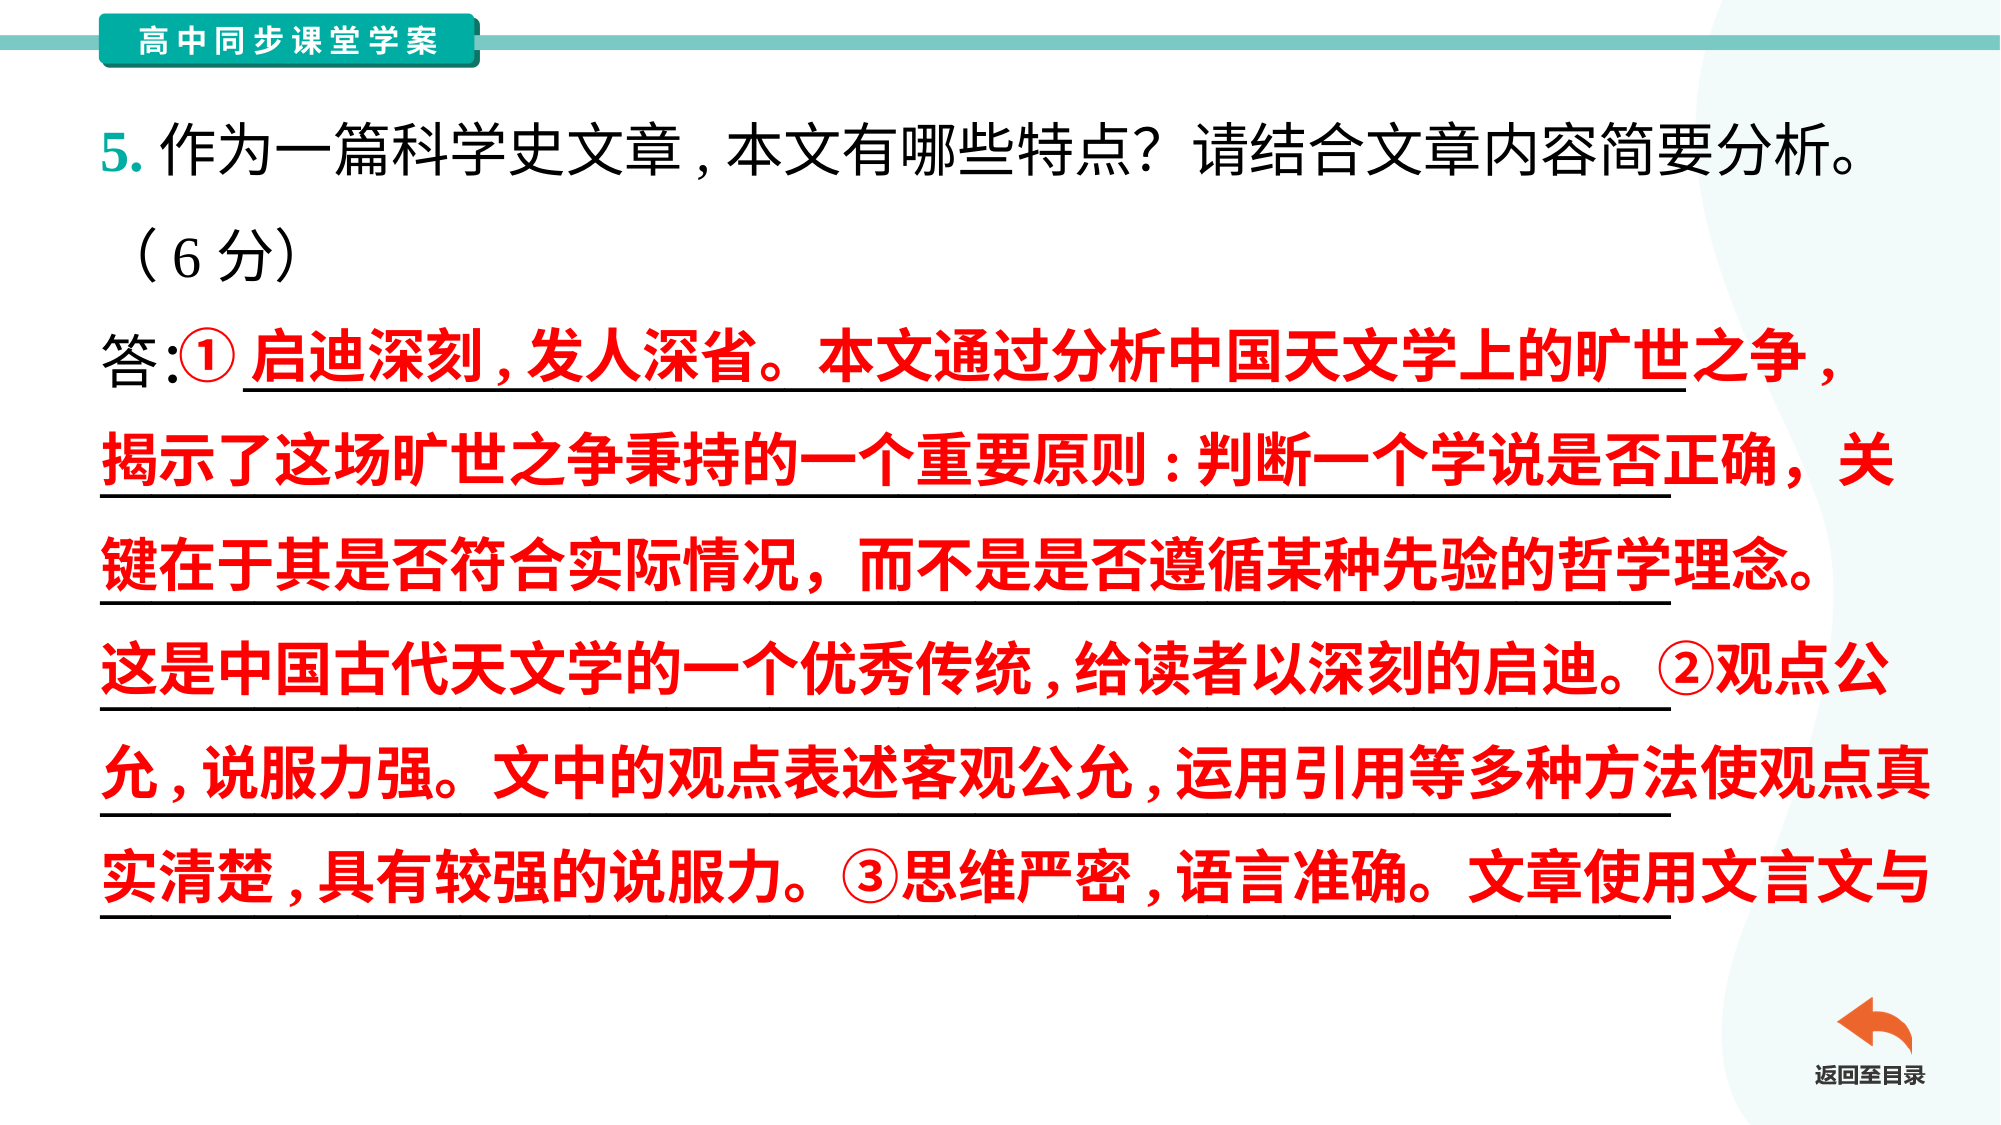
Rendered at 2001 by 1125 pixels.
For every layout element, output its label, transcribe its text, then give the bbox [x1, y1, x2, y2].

text_box ①启迪深刻,发人深省。本文通过分析中国天文学上的旷世之争, 揭示了这场旷世之争秉持的一个重要原则:判断一个学说是否正确，关 键在于其是否符合实际情况，而不是是否遵循某种先验的哲学理念。 这是中国古代天文学的一个优秀传统,给读者以深刻的启迪。②观点公 允,说服力强。文中的观点表述客观公允,运用引用等多种方法使观点真 实清楚,具有较强的说服力。③思维严密,语言准确。文章使用文言文与 [100, 285, 1899, 911]
text_box 5.作为一篇科学史文章,本文有哪些特点？请结合文章内容简要分析。 （6分） 答： ________________________________________________________ _____________________________________________________________ _____________________________________________________________ _____________________________________________________________ _____________________________________________________________ _____________________________________________________________ [100, 76, 1899, 285]
picture [0, 0, 2000, 1125]
